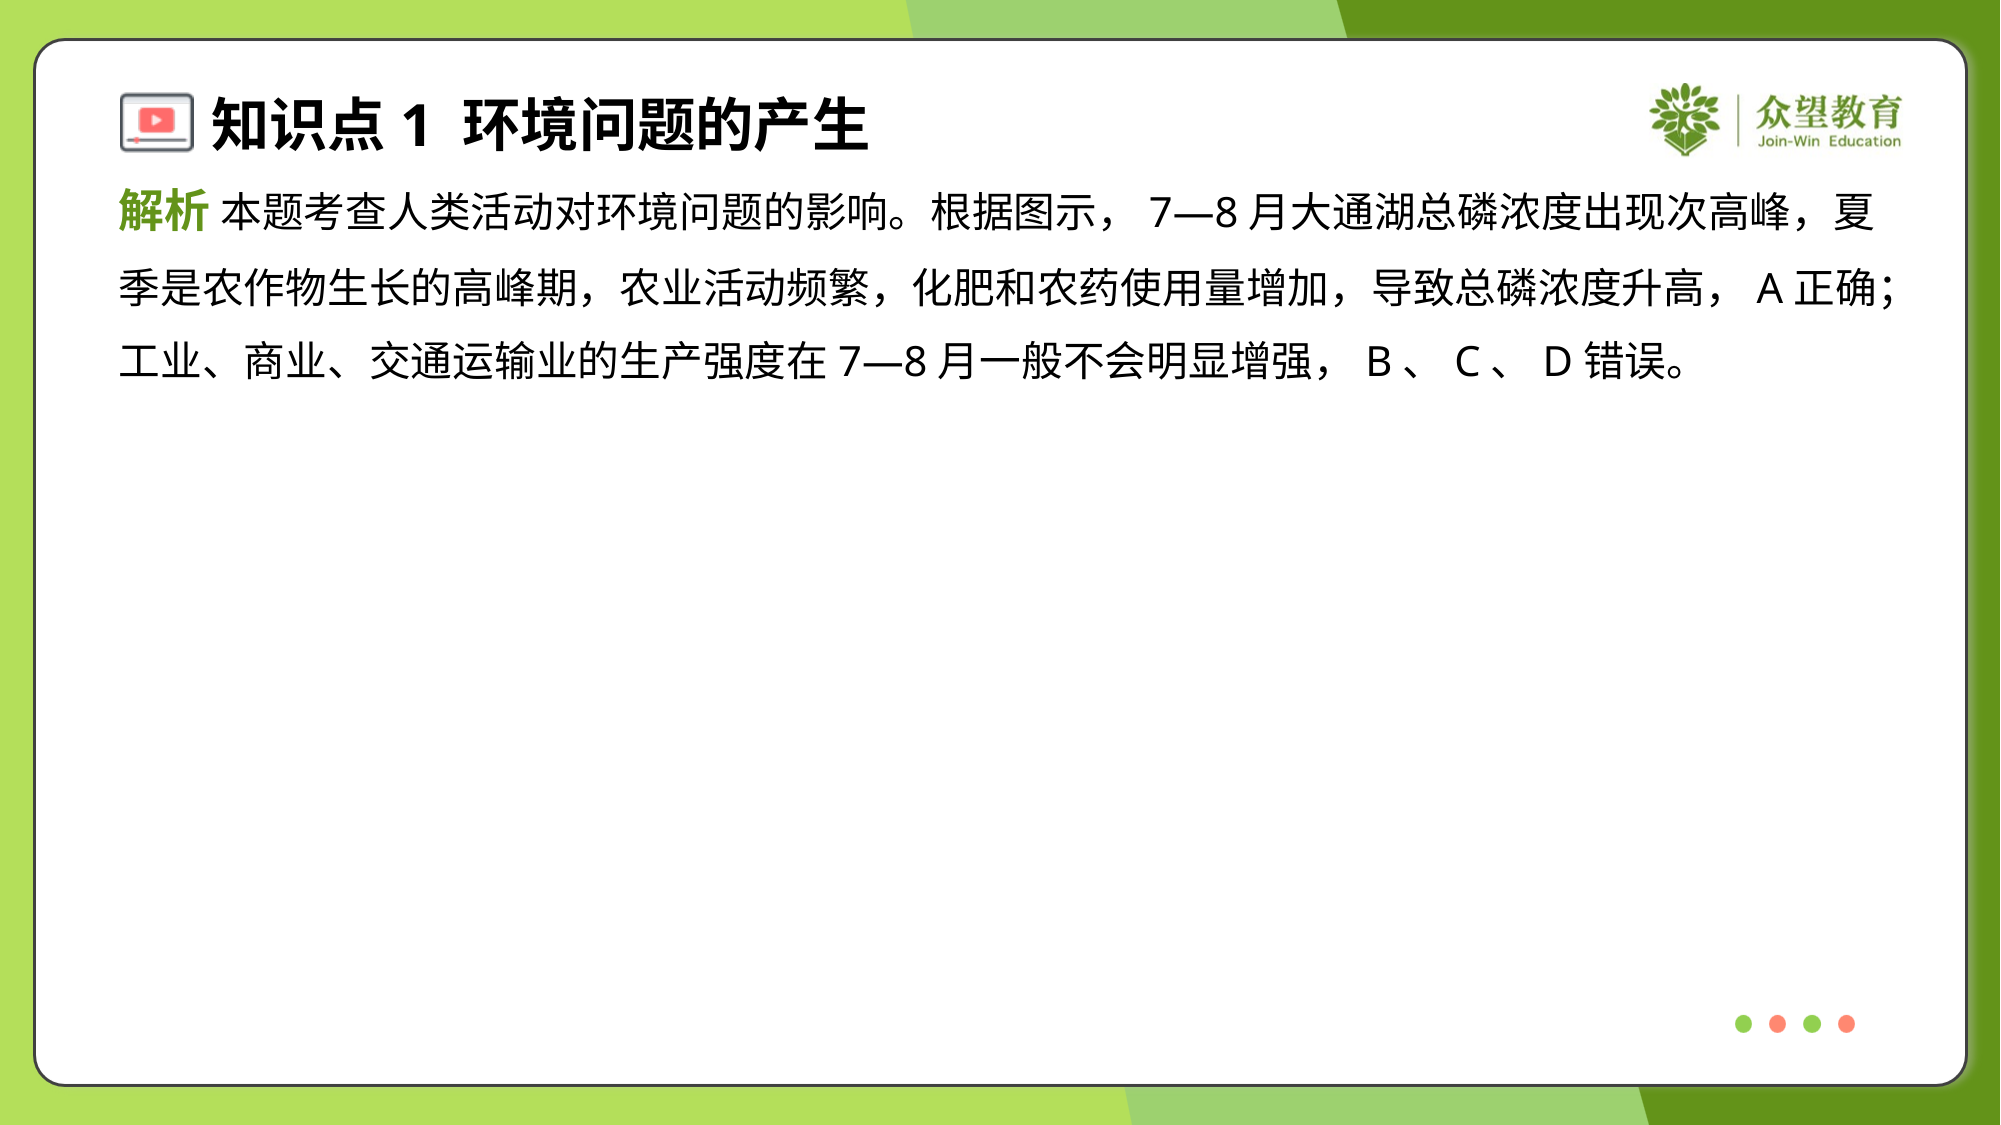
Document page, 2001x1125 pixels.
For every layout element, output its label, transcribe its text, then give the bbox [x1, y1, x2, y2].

picture [0, 0, 2000, 1125]
text_box 解析 本题考查人类活动对环境问题的影响。根据图示，7—8月大通湖总磷浓度出现次高峰，夏 季是农作物生长的高峰期，农业活动频繁，化肥和农药使用量增加，导致总磷浓度升高，A正确； 工业、商业、交通运输业的生产强度在7—8月一般不会明显增强，B、C、D错误。 [118, 159, 1883, 377]
